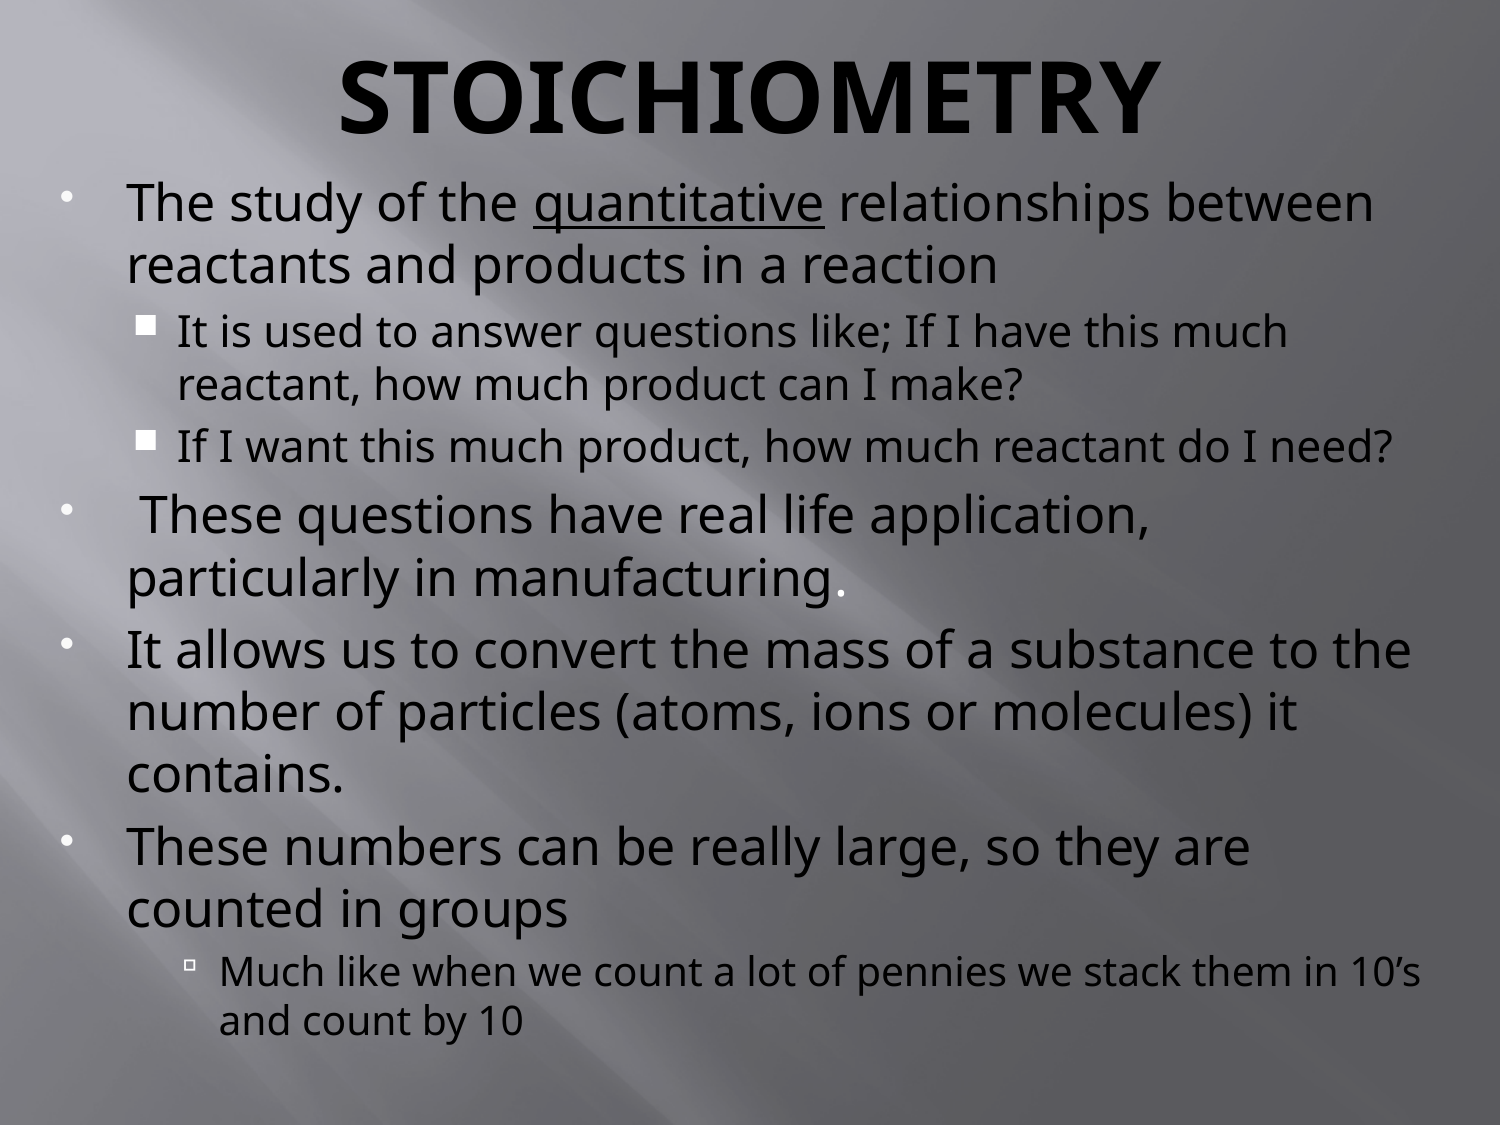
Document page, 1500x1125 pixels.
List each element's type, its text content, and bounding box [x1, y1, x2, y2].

title Stoichiometry [75, 24, 1425, 162]
list The study of the quantitative relationships between reactants and products in a reaction It is used to answer questions like; If I have this much reactant, how much product can I make? If I want this much product, how much reactant do I need? These questions have real life application, particularly in manufacturing. It allows us to convert the mass of a substance to the number of particles (atoms, ions or molecules) it contains. These numbers can be really large, so they are counted in groups Much like when we count a lot of pennies we stack them in 10’s and count by 10 [24, 162, 1450, 1063]
